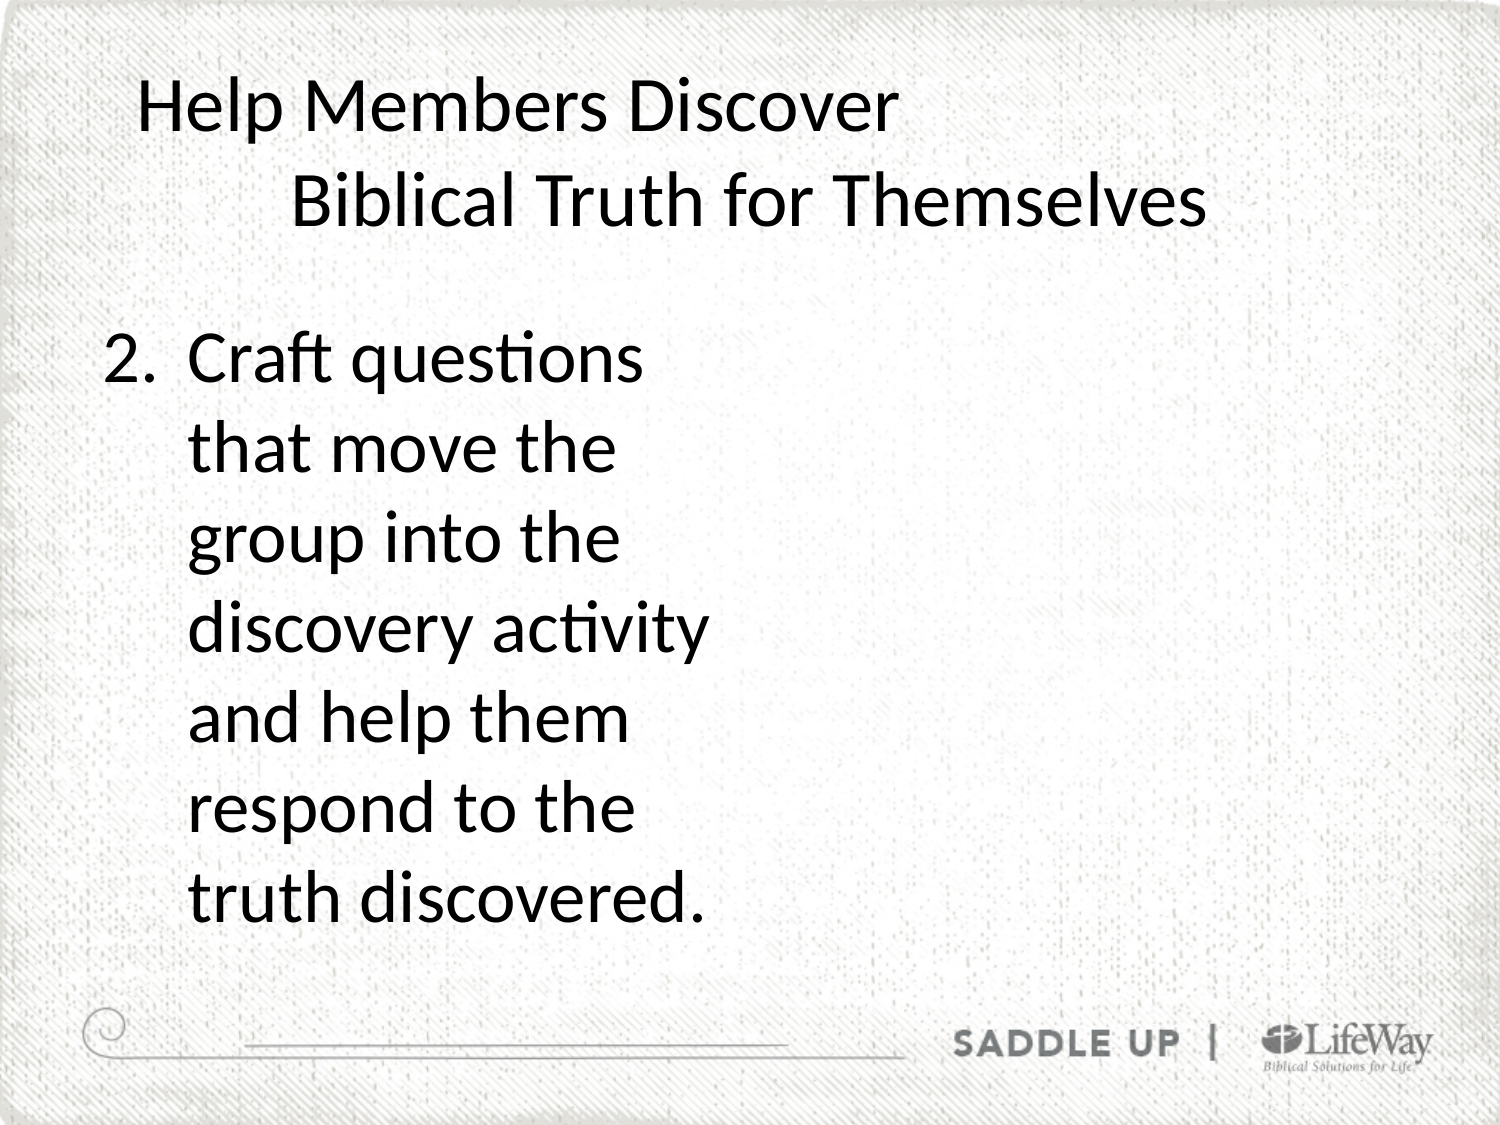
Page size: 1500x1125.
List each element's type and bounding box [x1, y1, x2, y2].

list [0, 0, 1500, 1125]
